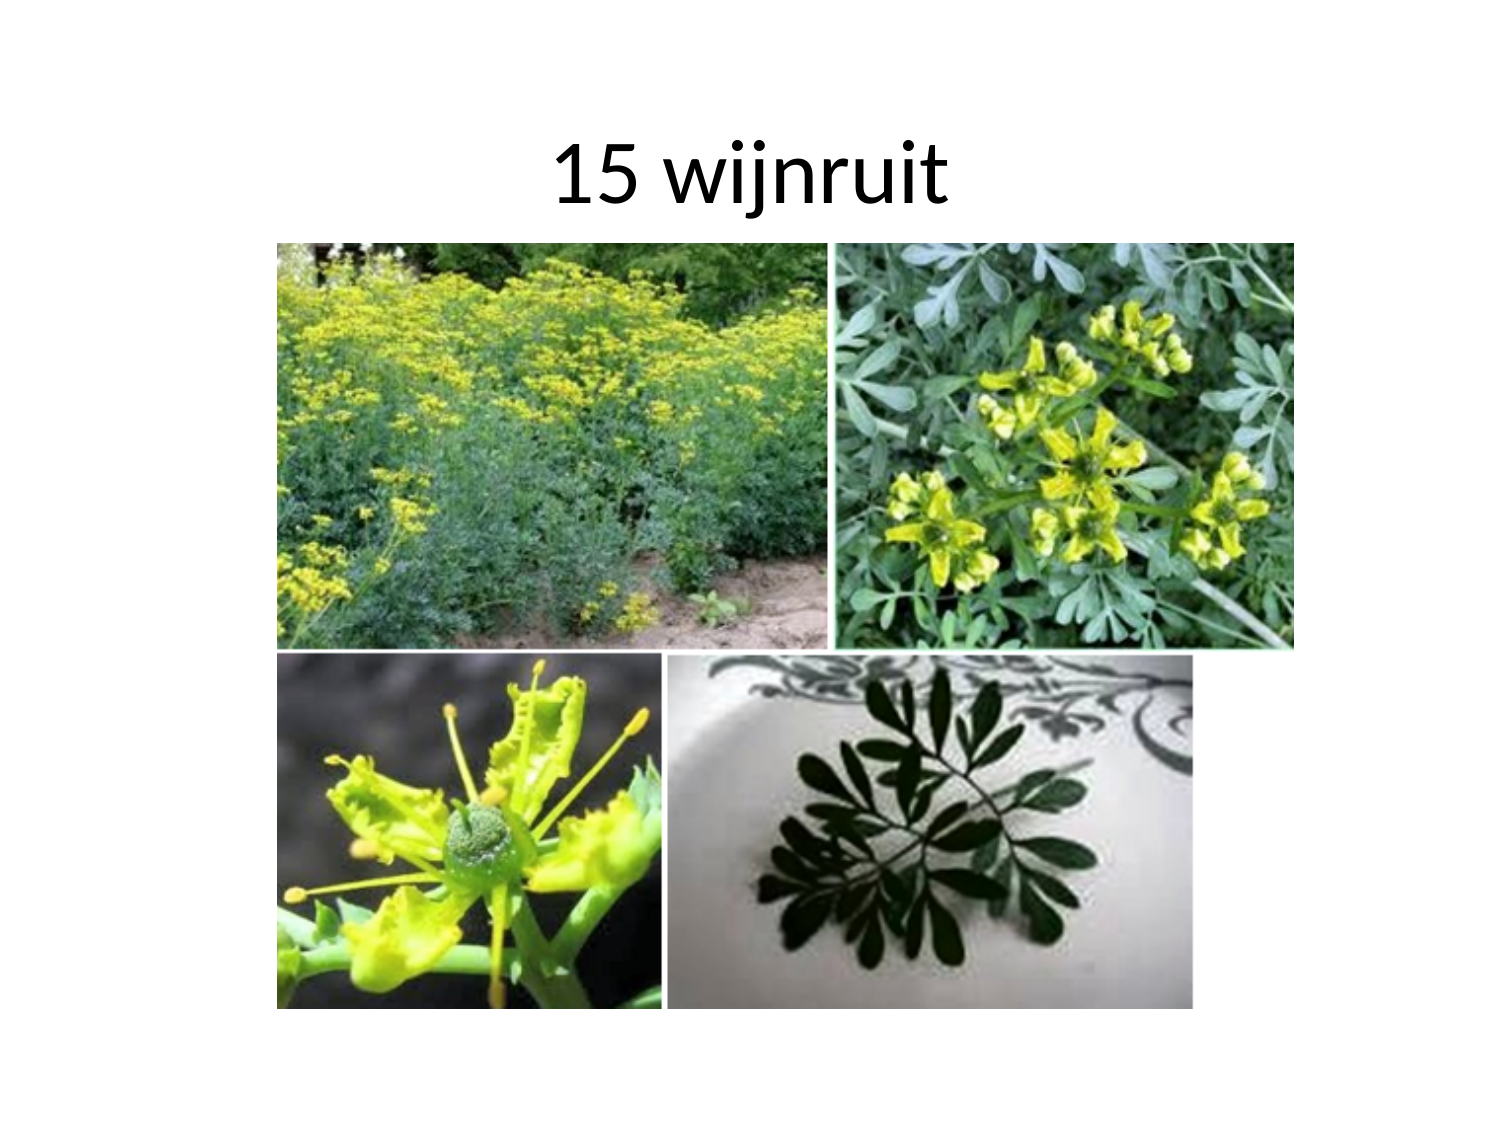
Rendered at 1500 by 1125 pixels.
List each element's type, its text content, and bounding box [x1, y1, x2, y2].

title 15 wijnruit [112, 78, 1388, 256]
picture [277, 243, 1294, 1010]
